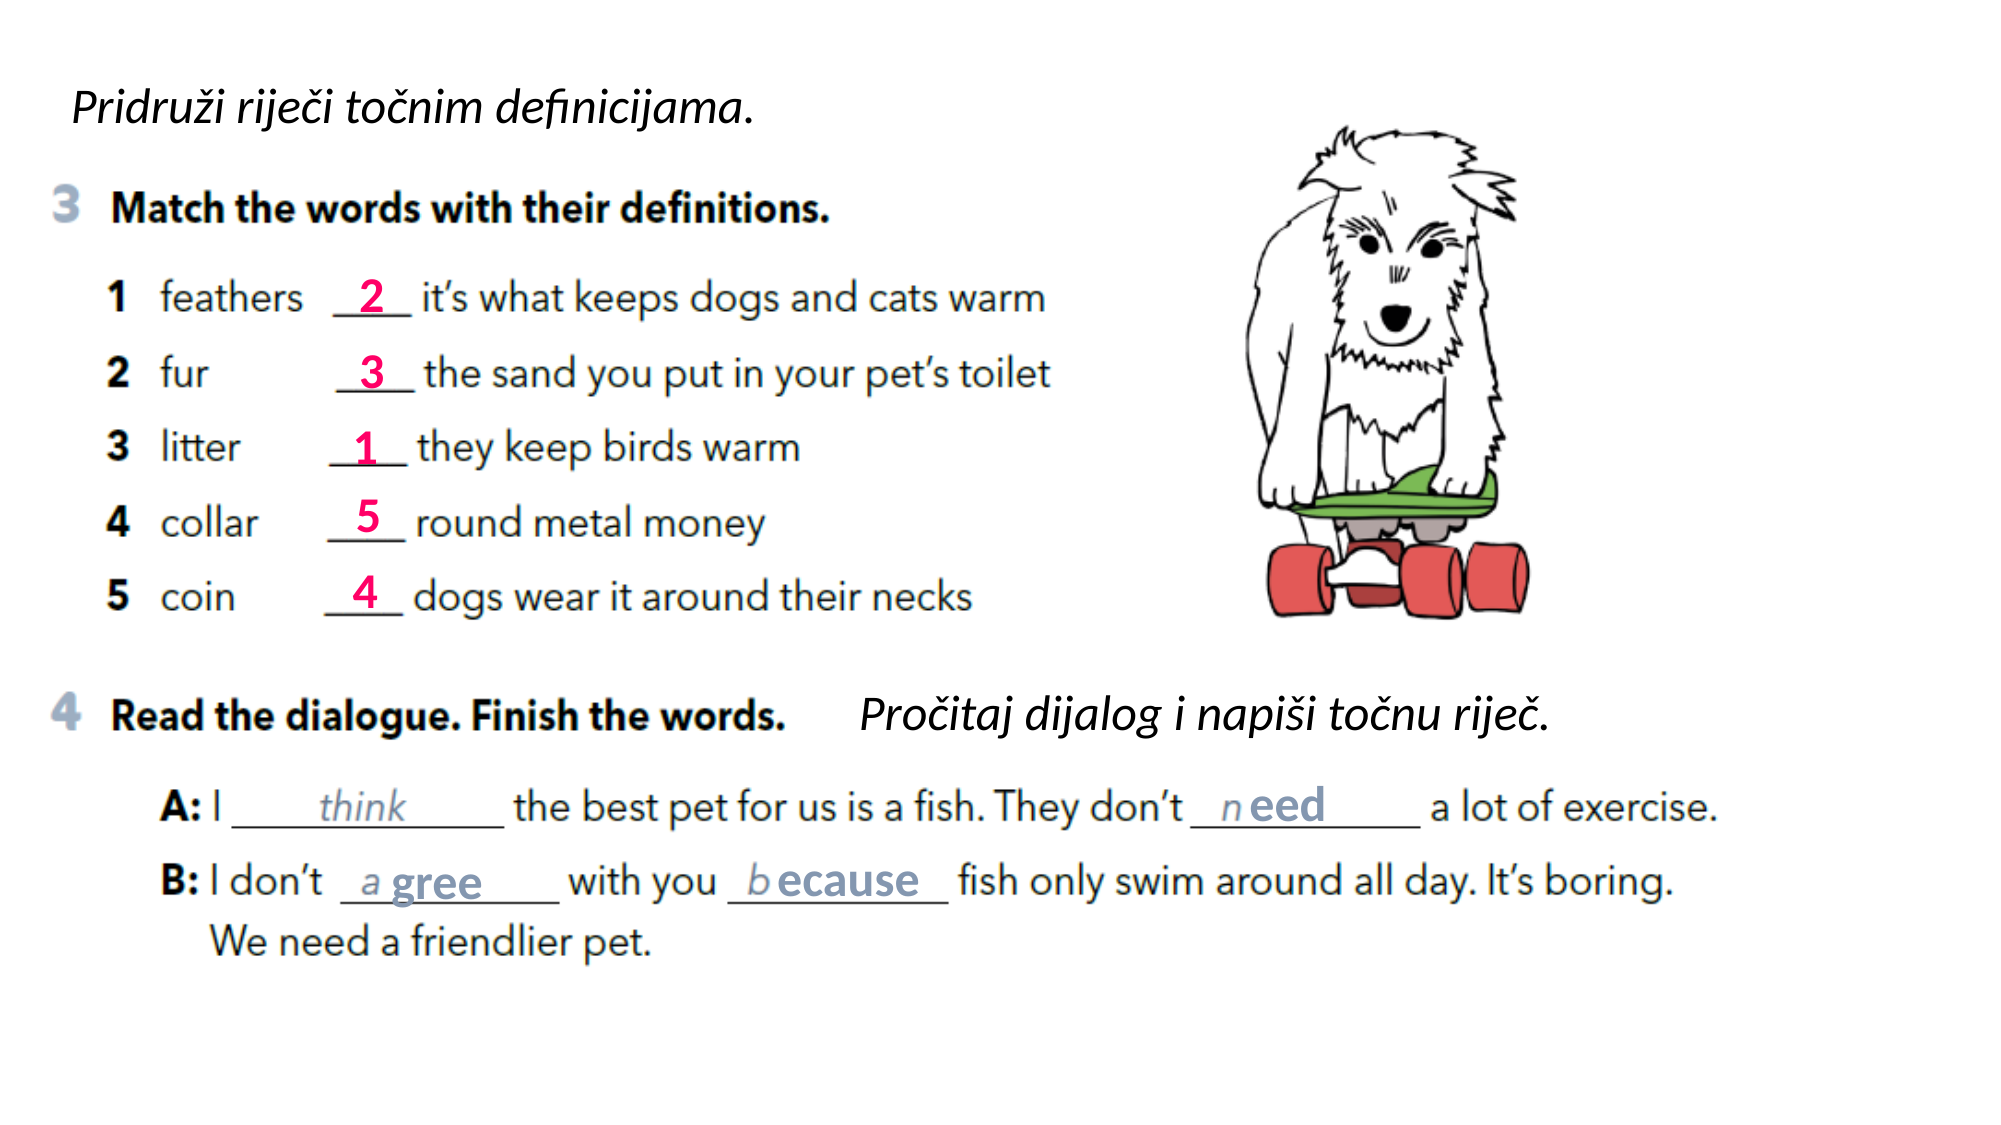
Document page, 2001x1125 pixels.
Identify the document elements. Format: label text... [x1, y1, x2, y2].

picture [18, 118, 1740, 980]
text_box Pridruži riječi točnim definicijama. [55, 65, 951, 118]
